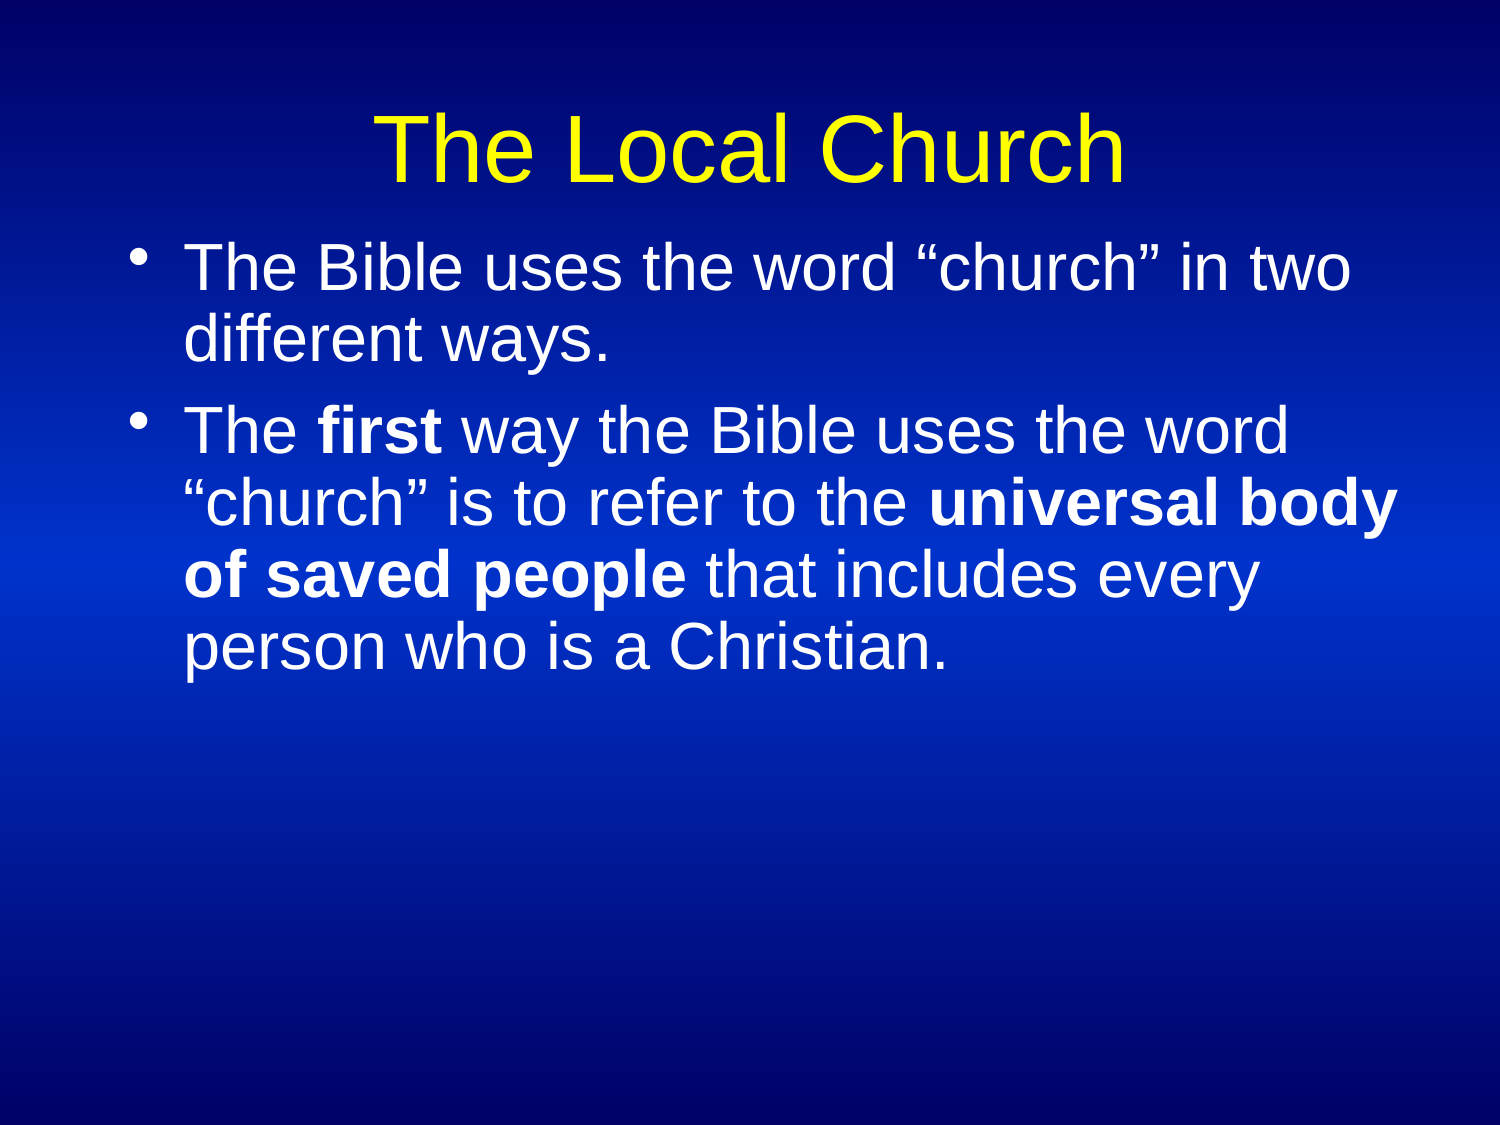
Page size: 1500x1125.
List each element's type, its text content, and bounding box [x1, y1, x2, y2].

title The Local Church [37, 50, 1463, 238]
list The Bible uses the word “church” in two different ways. The first way the Bible uses the word “church” is to refer to the universal body of saved people that includes every person who is a Christian. [112, 224, 1463, 1125]
